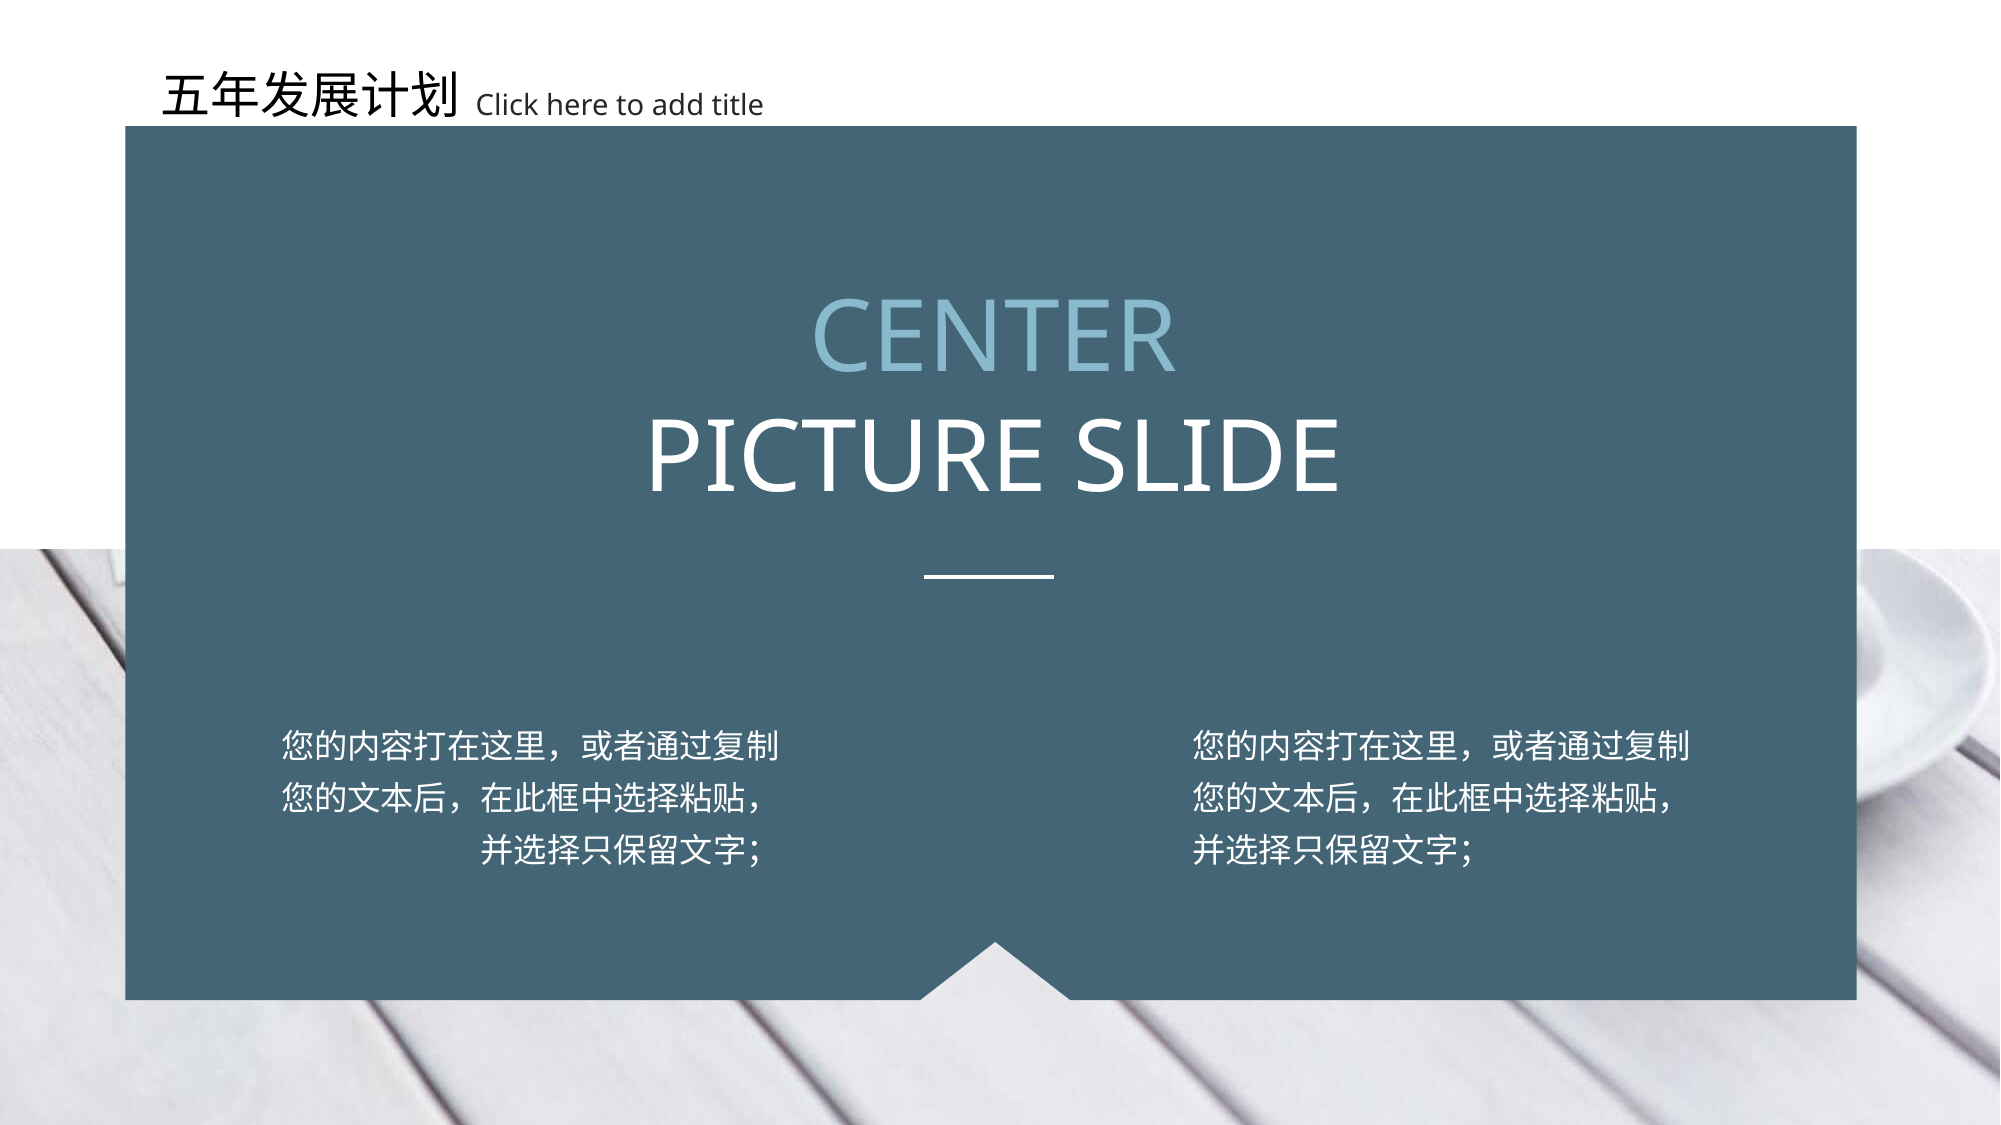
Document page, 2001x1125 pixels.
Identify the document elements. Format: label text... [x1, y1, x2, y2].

text_box [124, 125, 1858, 549]
text_box Click here to add title [460, 72, 781, 129]
text_box Center Picture slide [561, 263, 1427, 519]
text_box 五年发展计划 [31, 55, 476, 131]
picture [0, 549, 2000, 1125]
